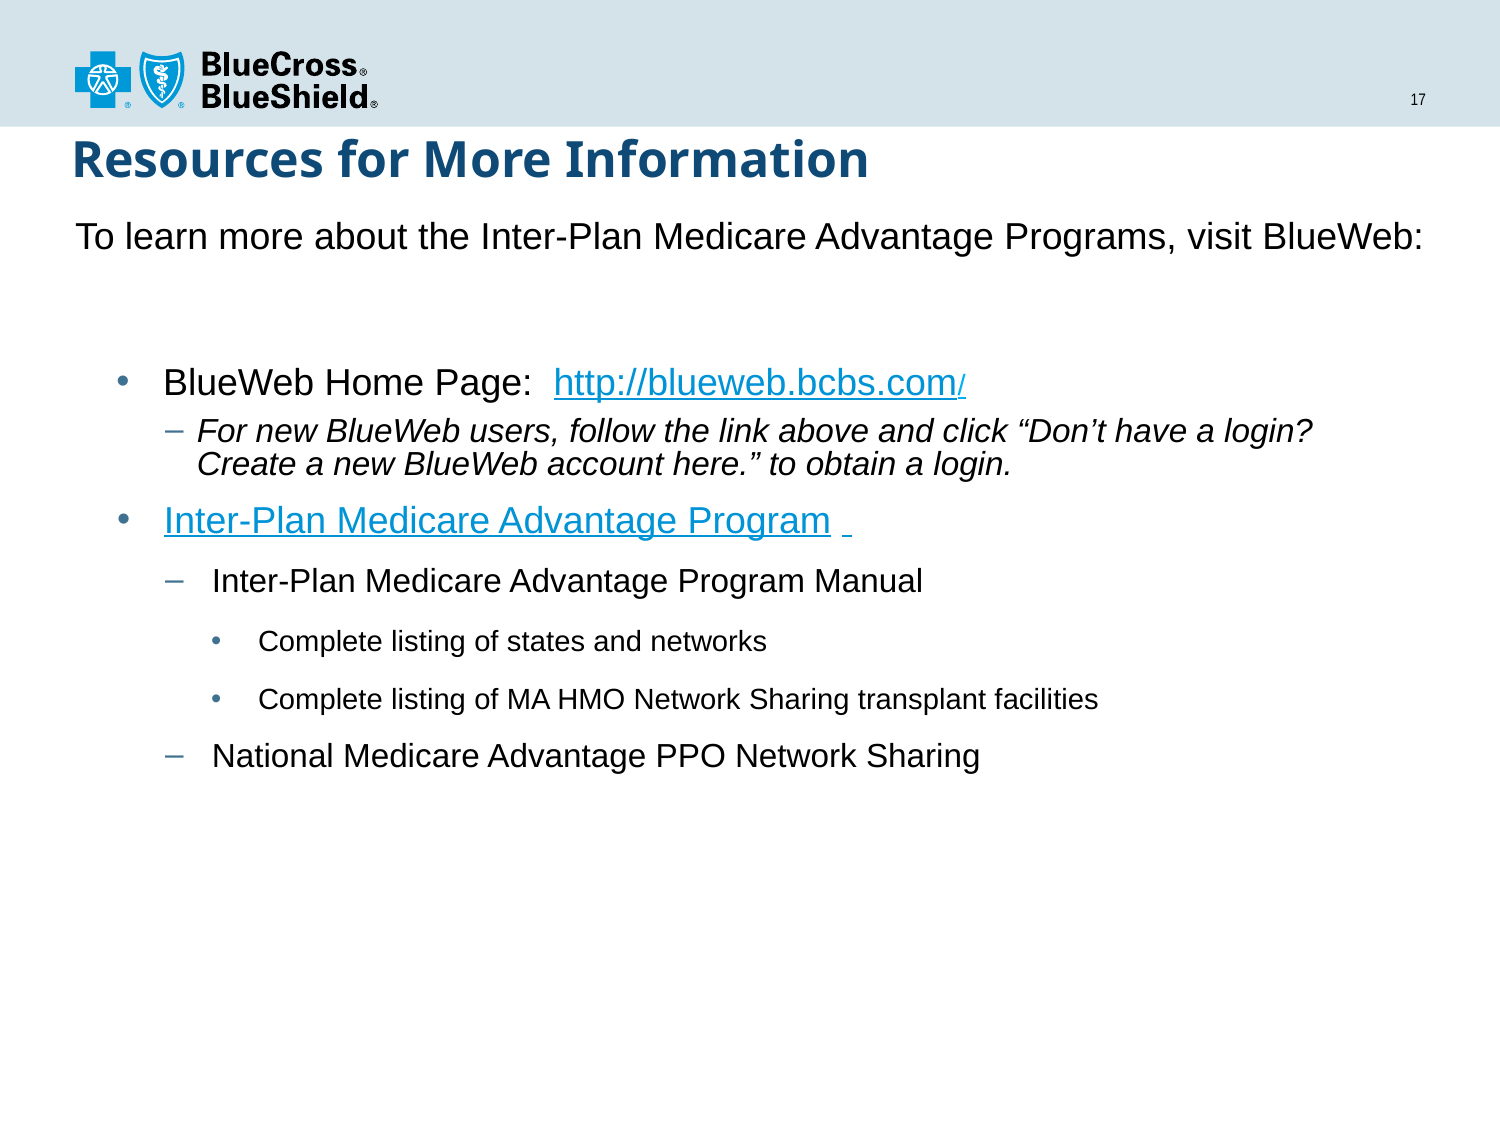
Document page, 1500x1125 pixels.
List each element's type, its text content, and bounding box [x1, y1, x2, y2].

title Resources for More Information [71, 124, 1422, 237]
list To learn more about the Inter-Plan Medicare Advantage Programs, visit BlueWeb: [75, 212, 1479, 325]
picture [124, 101, 131, 109]
picture [178, 101, 185, 109]
list BlueWeb Home Page: http://blueweb.bcbs.com/ For new BlueWeb users, follow the link above and click “Don’t have a login? Create a new BlueWeb account here.” to obtain a login. Inter-Plan Medicare Advantage Program Inter-Plan Medicare Advantage Program Manual Complete listing of states and networks Complete listing of MA HMO Network Sharing transplant facilities National Medicare Advantage PPO Network Sharing [77, 369, 1428, 1100]
